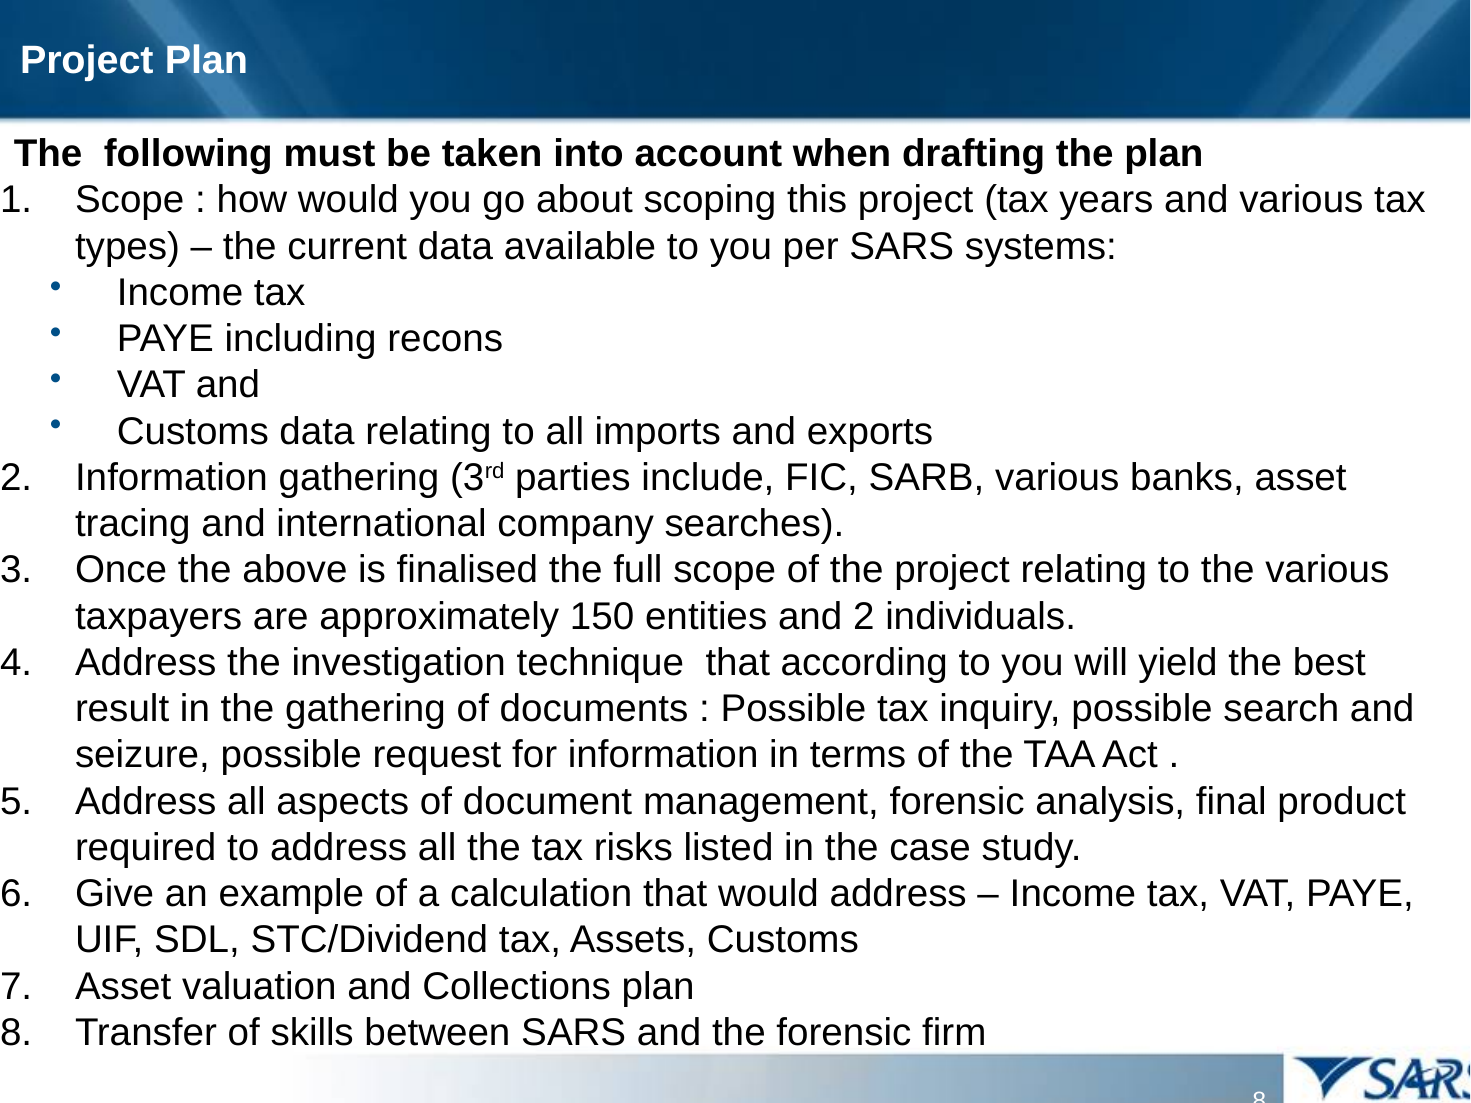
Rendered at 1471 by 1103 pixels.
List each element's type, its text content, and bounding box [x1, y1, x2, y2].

list The following must be taken into account when drafting the plan Scope : how would you go about scoping this project (tax years and various tax types) – the current data available to you per SARS systems: Income tax PAYE including recons VAT and Customs data relating to all imports and exports Information gathering (3rd parties include, FIC, SARB, various banks, asset tracing and international company searches). Once the above is finalised the full scope of the project relating to the various taxpayers are approximately 150 entities and 2 individuals. Address the investigation technique that according to you will yield the best result in the gathering of documents : Possible tax inquiry, possible search and seizure, possible request for information in terms of the TAA Act . Address all aspects of document management, forensic analysis, final product required to address all the tax risks listed in the case study. Give an example of a calculation that would address – Income tax, VAT, PAYE, UIF, SDL, STC/Dividend tax, Assets, Customs Asset valuation and Collections plan Transfer of skills between SARS and the forensic firm [0, 127, 1443, 1063]
slide_number 7 [1124, 1084, 1267, 1103]
title Project Plan [19, 33, 1463, 82]
picture [0, 0, 1471, 1103]
